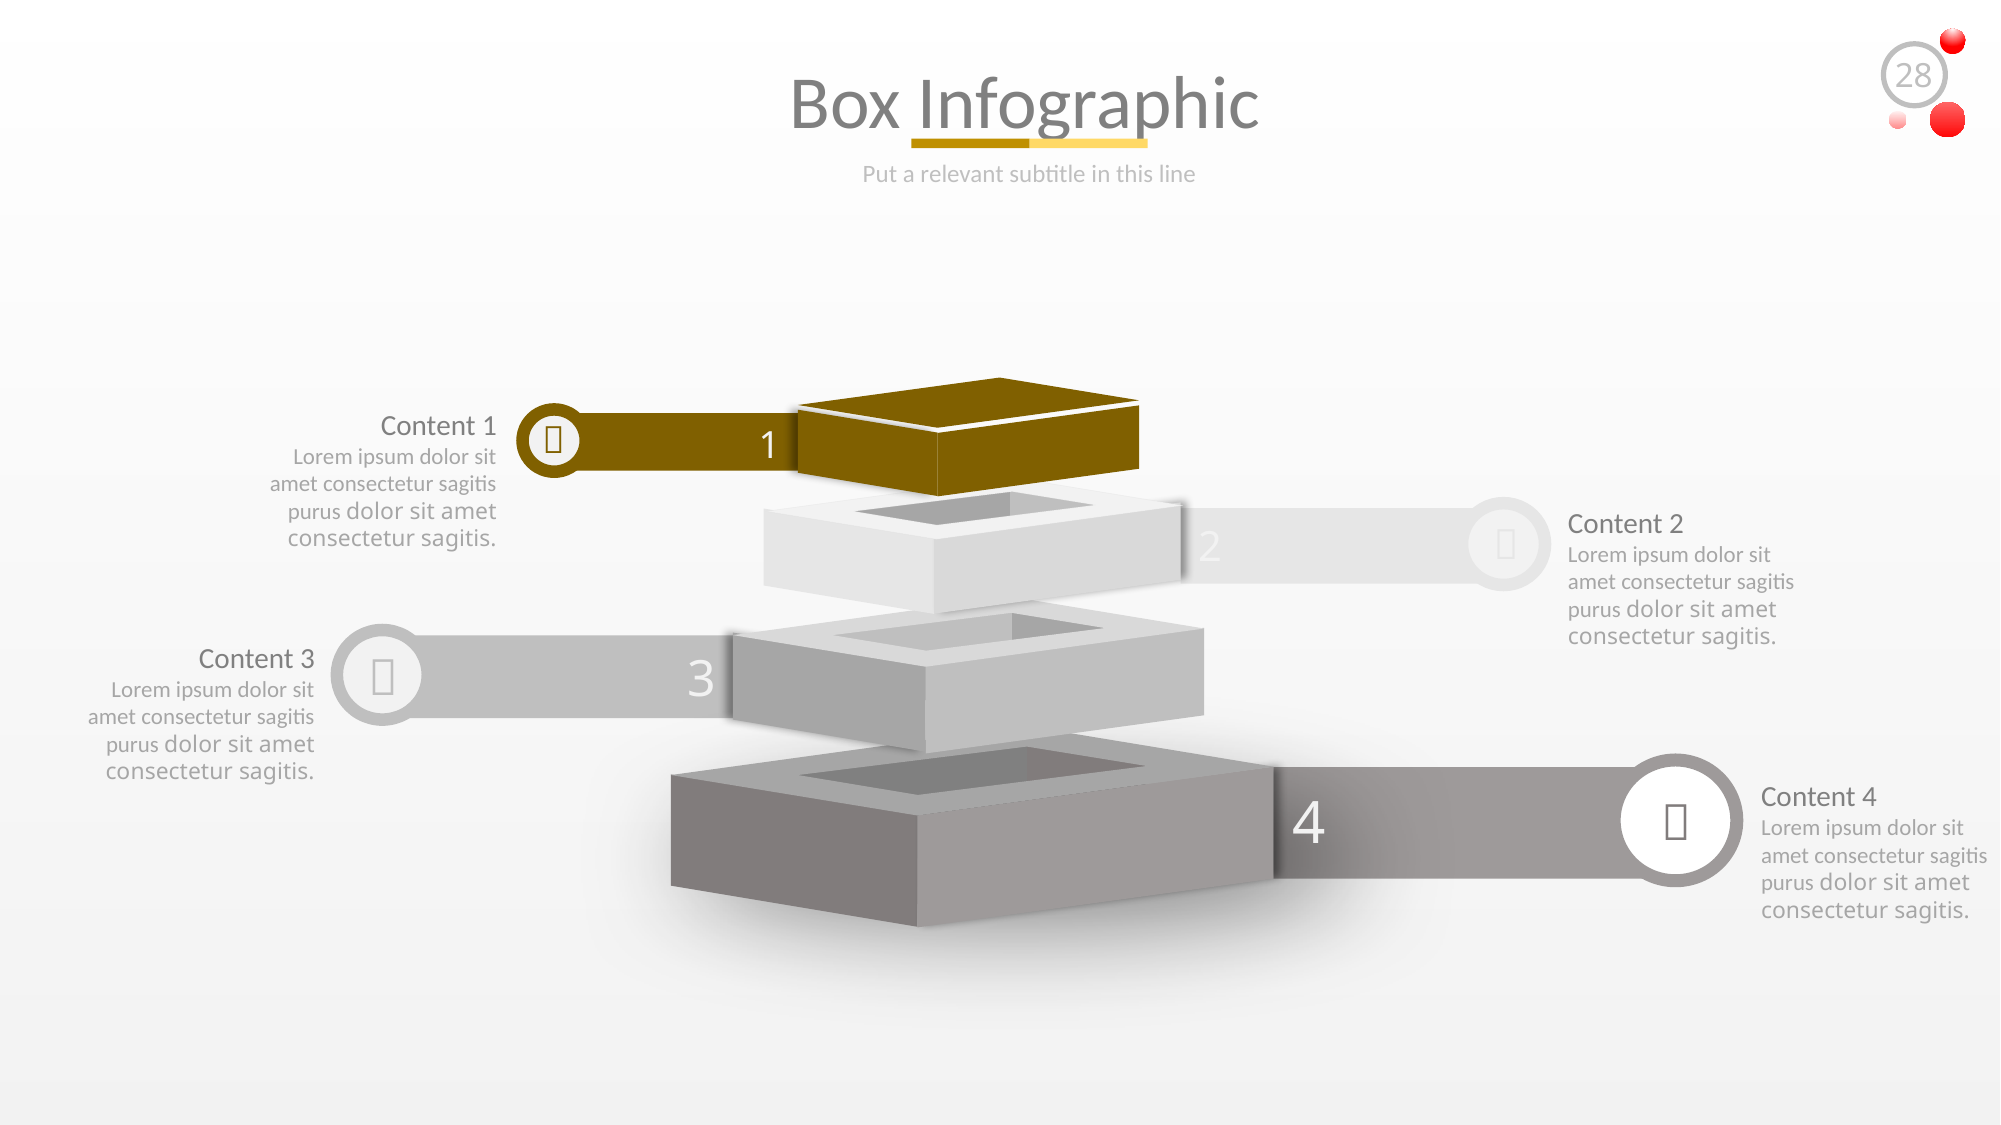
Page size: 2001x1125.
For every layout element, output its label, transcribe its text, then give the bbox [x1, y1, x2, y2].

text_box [1183, 579, 1546, 585]
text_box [670, 726, 1274, 928]
text_box Put a relevant subtitle in this line [792, 142, 1267, 202]
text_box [733, 596, 1205, 754]
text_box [1183, 503, 1546, 510]
text_box Content 4 Lorem ipsum dolor sit amet consectetur sagitis purus dolor sit amet consectetur sagitis. [1746, 759, 2000, 941]
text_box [336, 630, 733, 720]
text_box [911, 138, 1148, 149]
text_box Content 2 Lorem ipsum dolor sit amet consectetur sagitis purus dolor sit amet consectetur sagitis. [1552, 486, 1833, 667]
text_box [763, 475, 1183, 614]
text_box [1274, 760, 1737, 881]
text_box Content 3 Lorem ipsum dolor sit amet consectetur sagitis purus dolor sit amet consectetur sagitis. [49, 621, 330, 802]
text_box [513, 408, 803, 475]
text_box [340, 638, 736, 715]
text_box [1275, 777, 1725, 864]
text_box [1876, 28, 1966, 138]
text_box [797, 377, 1140, 497]
text_box Box Infographic [597, 1, 1454, 152]
text_box Content 1 Lorem ipsum dolor sit amet consectetur sagitis purus dolor sit amet consectetur sagitis. [231, 388, 512, 569]
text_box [1176, 510, 1547, 579]
